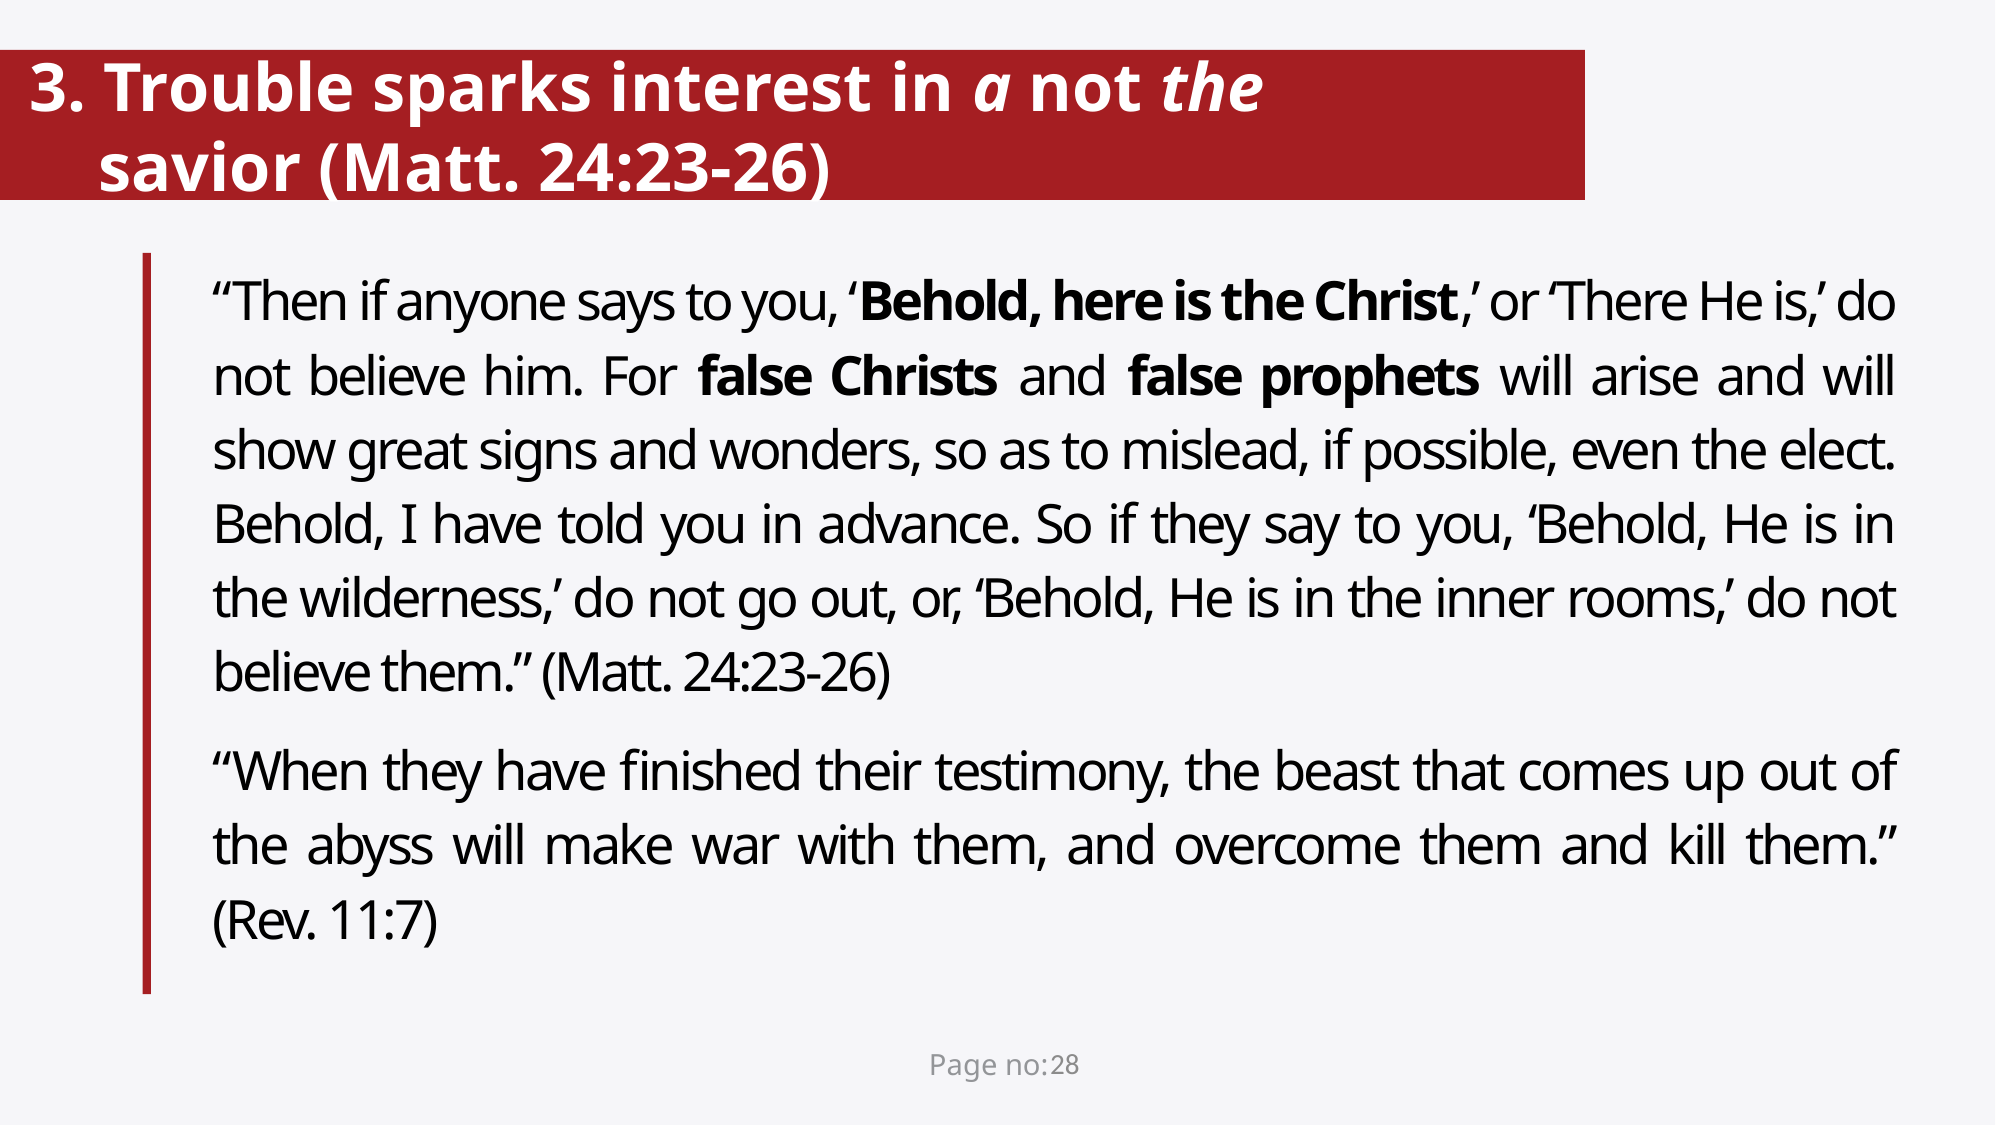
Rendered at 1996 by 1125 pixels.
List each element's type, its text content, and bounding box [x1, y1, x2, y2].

title 3. Trouble sparks interest in a not the savior (Matt. 24:23-26) [14, 62, 1810, 188]
subtitle “Then if anyone says to you, ‘Behold, here is the Christ,’ or ‘There He is,’ do not believe him. For false Christs and false prophets will arise and will show great signs and wonders, so as to mislead, if possible, even the elect. Behold, I have told you in advance. So if they say to you, ‘Behold, He is in the wilderness,’ do not go out, or, ‘Behold, He is in the inner rooms,’ do not believe them.” (Matt. 24:23-26) “When they have finished their testimony, the beast that comes up out of the abyss will make war with them, and overcome them and kill them.” (Rev. 11:7) [197, 249, 1910, 1000]
